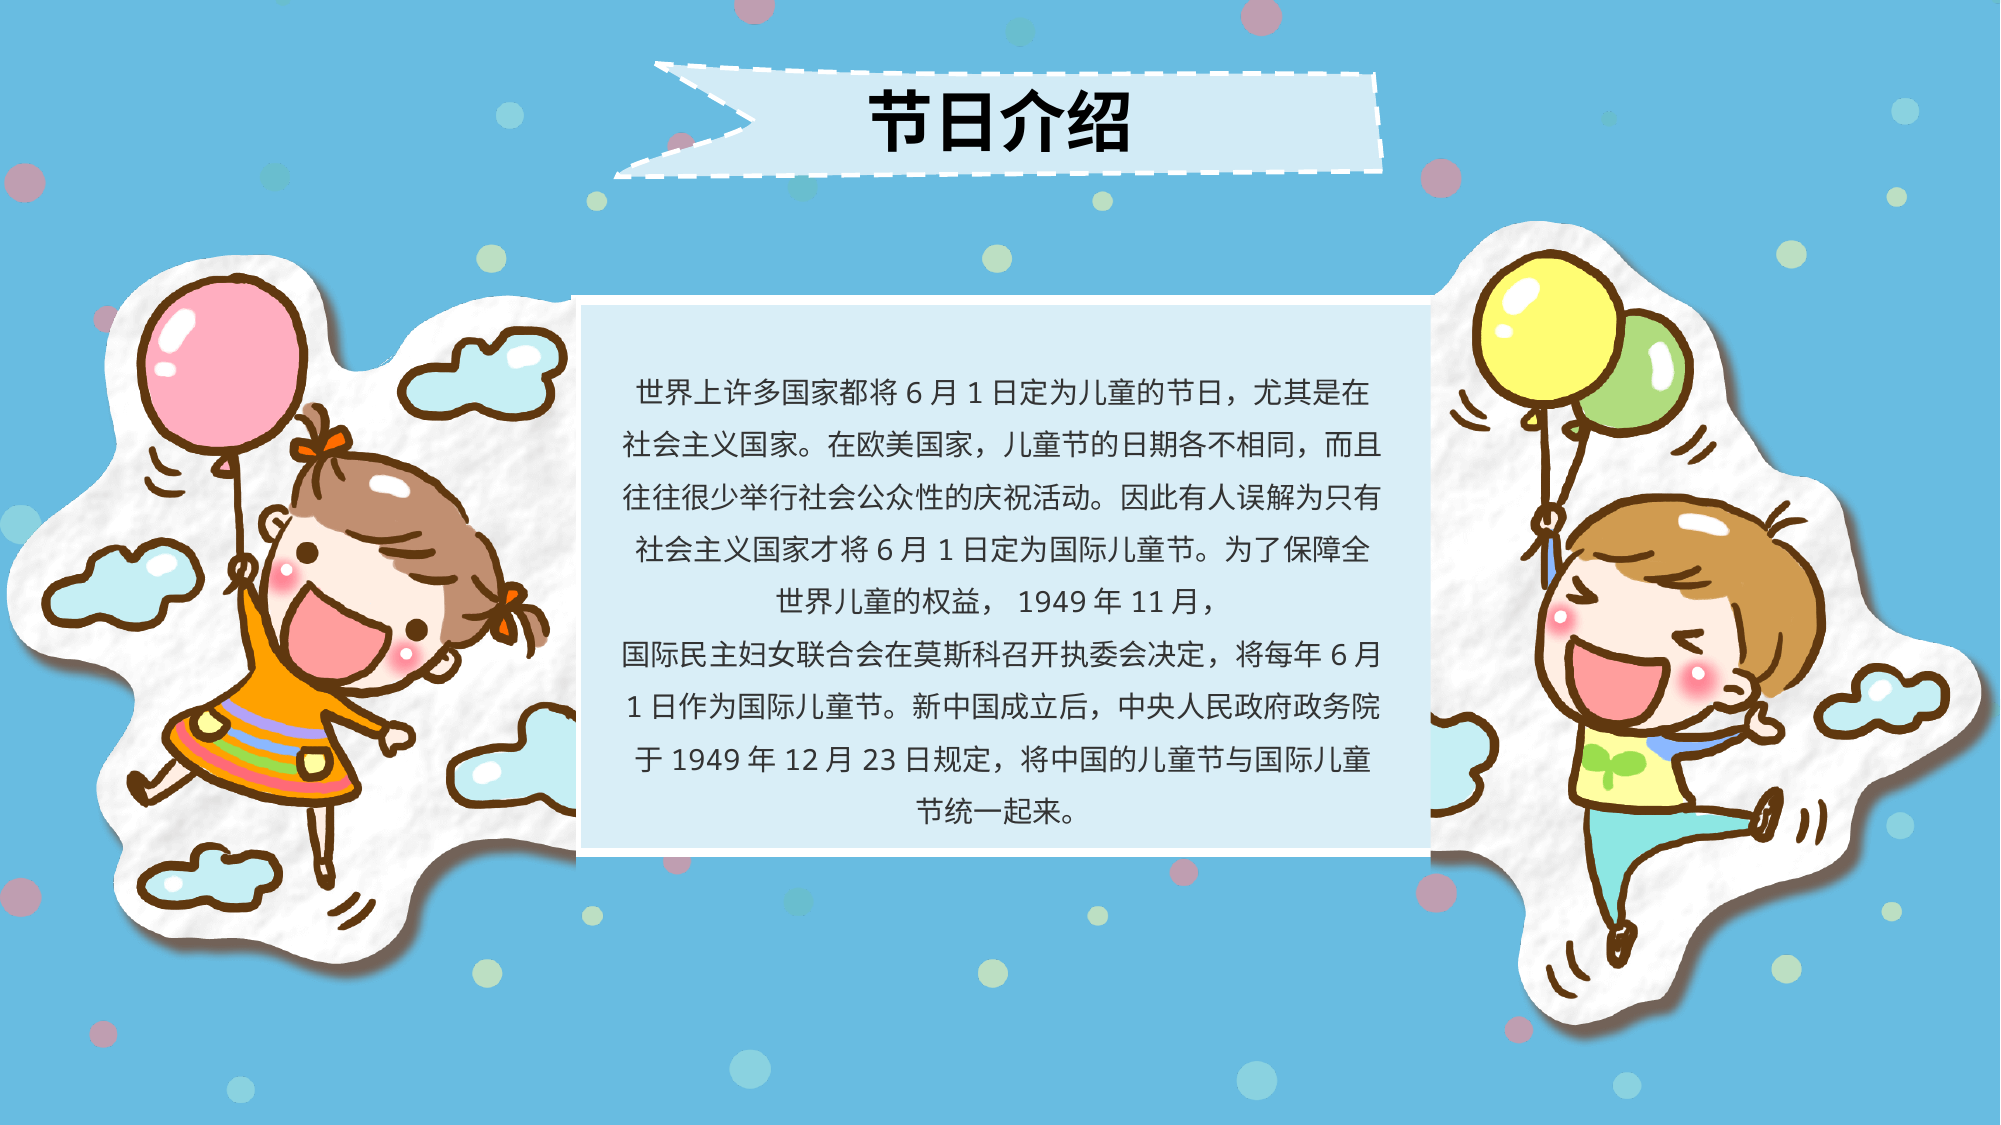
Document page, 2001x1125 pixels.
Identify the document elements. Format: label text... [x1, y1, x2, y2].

picture [0, 0, 2001, 1103]
text_box [615, 62, 1385, 178]
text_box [6, 220, 2000, 1048]
text_box 节日介绍 [807, 72, 1193, 168]
